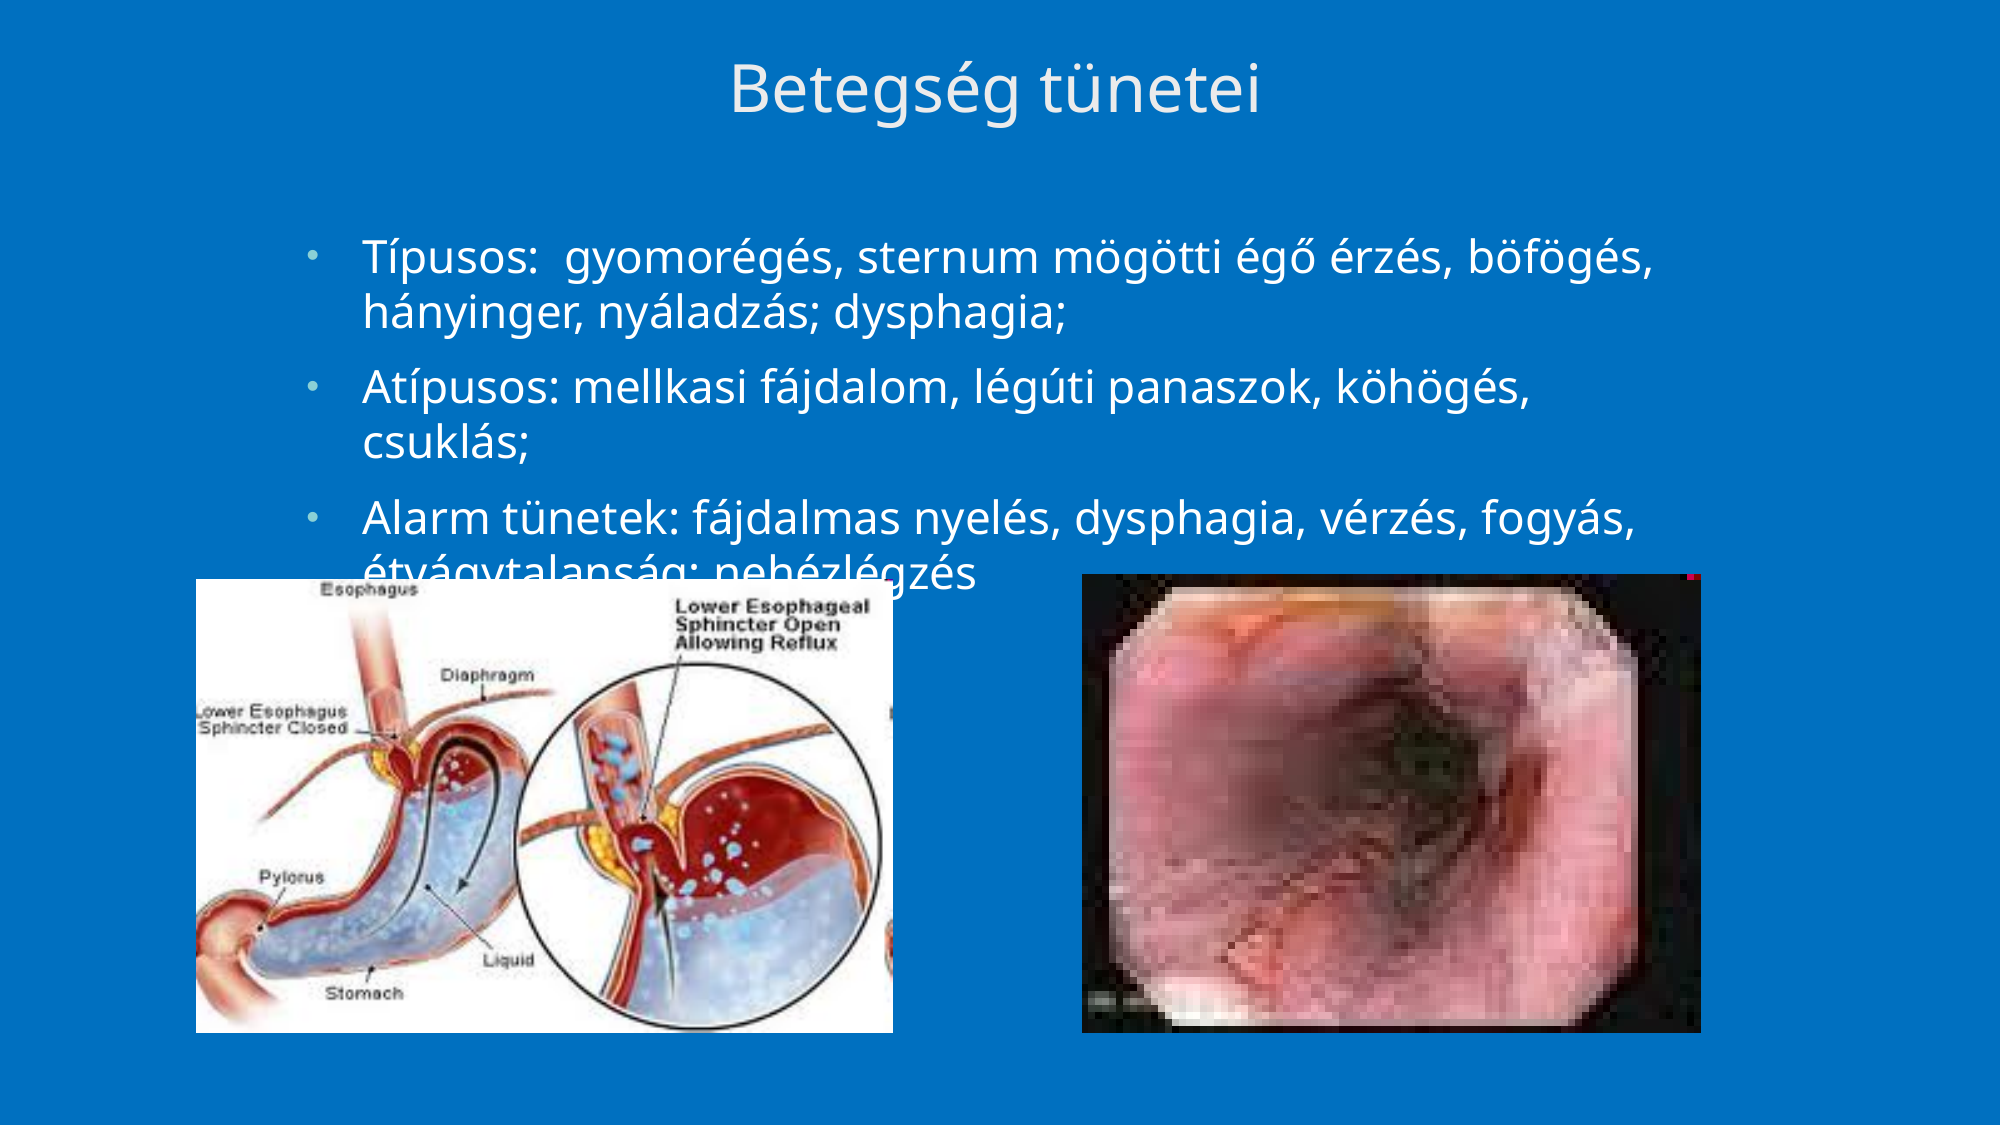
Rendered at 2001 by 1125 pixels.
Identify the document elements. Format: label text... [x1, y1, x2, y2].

picture [1082, 574, 1701, 1033]
picture [196, 579, 894, 1033]
title Betegség tünetei [291, 38, 1701, 149]
list Típusos: gyomorégés, sternum mögötti égő érzés, böfögés, hányinger, nyáladzás; dysphagia; Atípusos: mellkasi fájdalom, légúti panaszok, köhögés, csuklás; Alarm tünetek: fájdalmas nyelés, dysphagia, vérzés, fogyás, étvágytalanság; nehézlégzés [291, 219, 1702, 1125]
